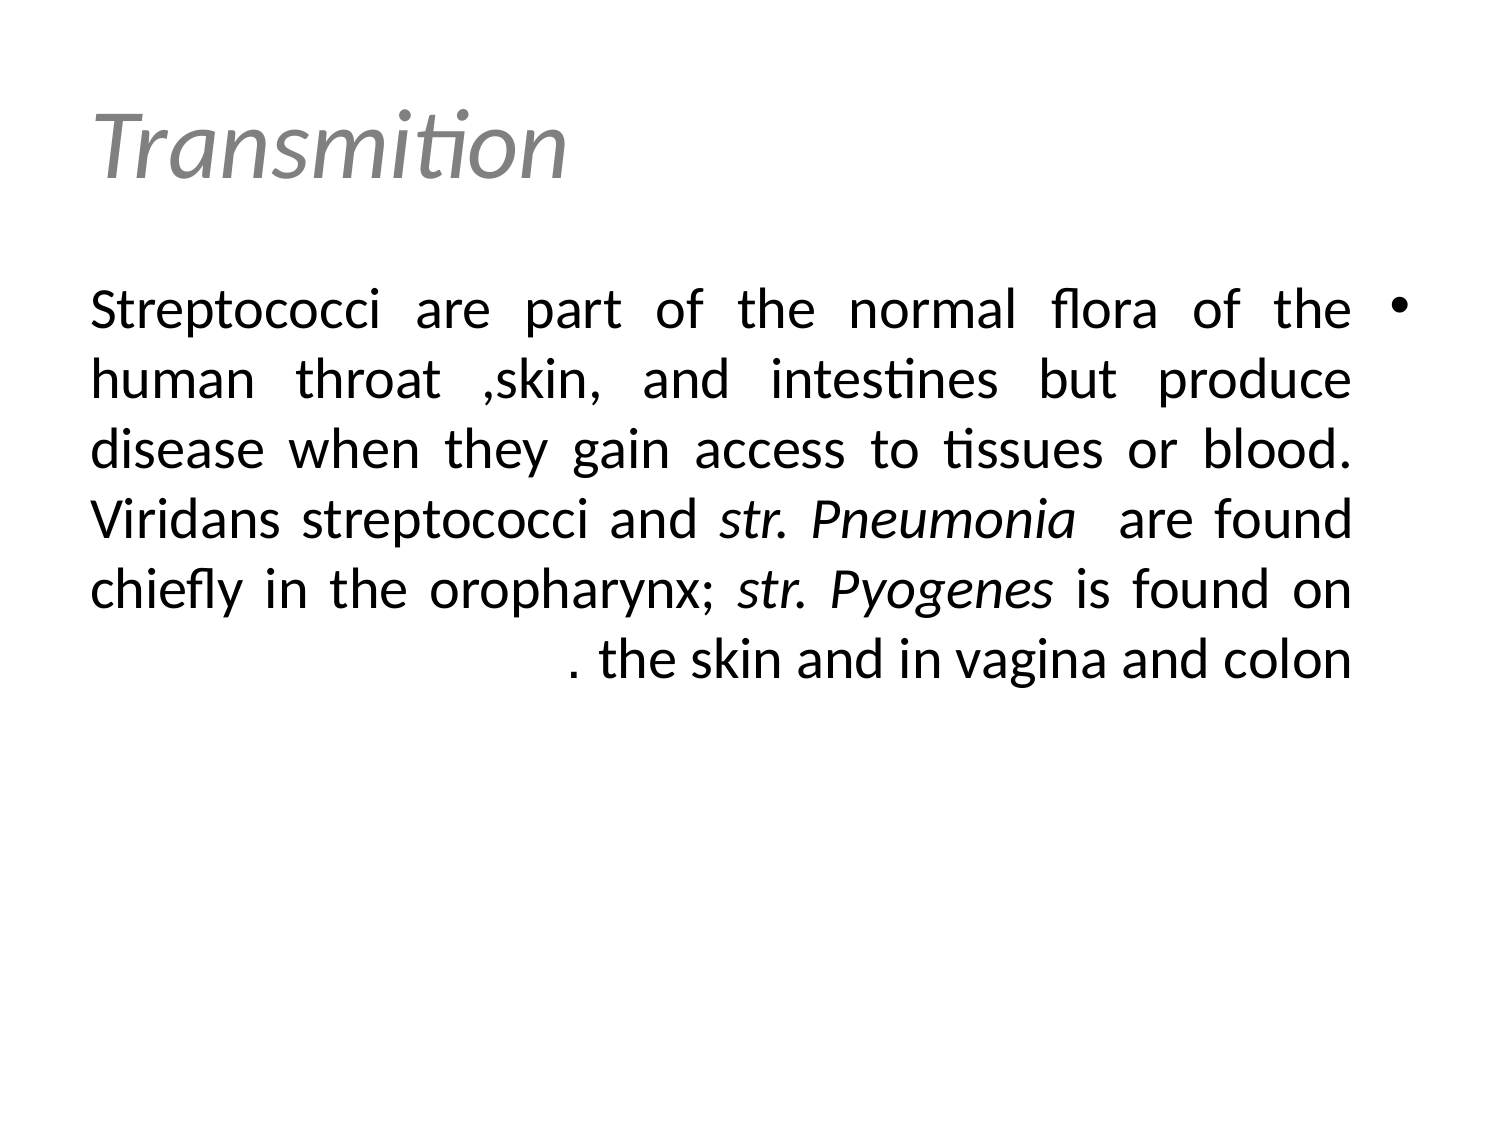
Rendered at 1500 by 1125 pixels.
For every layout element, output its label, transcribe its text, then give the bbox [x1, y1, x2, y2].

title Transmition [75, 45, 1425, 233]
list Streptococci are part of the normal flora of the human throat ,skin, and intestines but produce disease when they gain access to tissues or blood. Viridans streptococci and str. Pneumonia are found chiefly in the oropharynx; str. Pyogenes is found on the skin and in vagina and colon . [75, 262, 1425, 1005]
